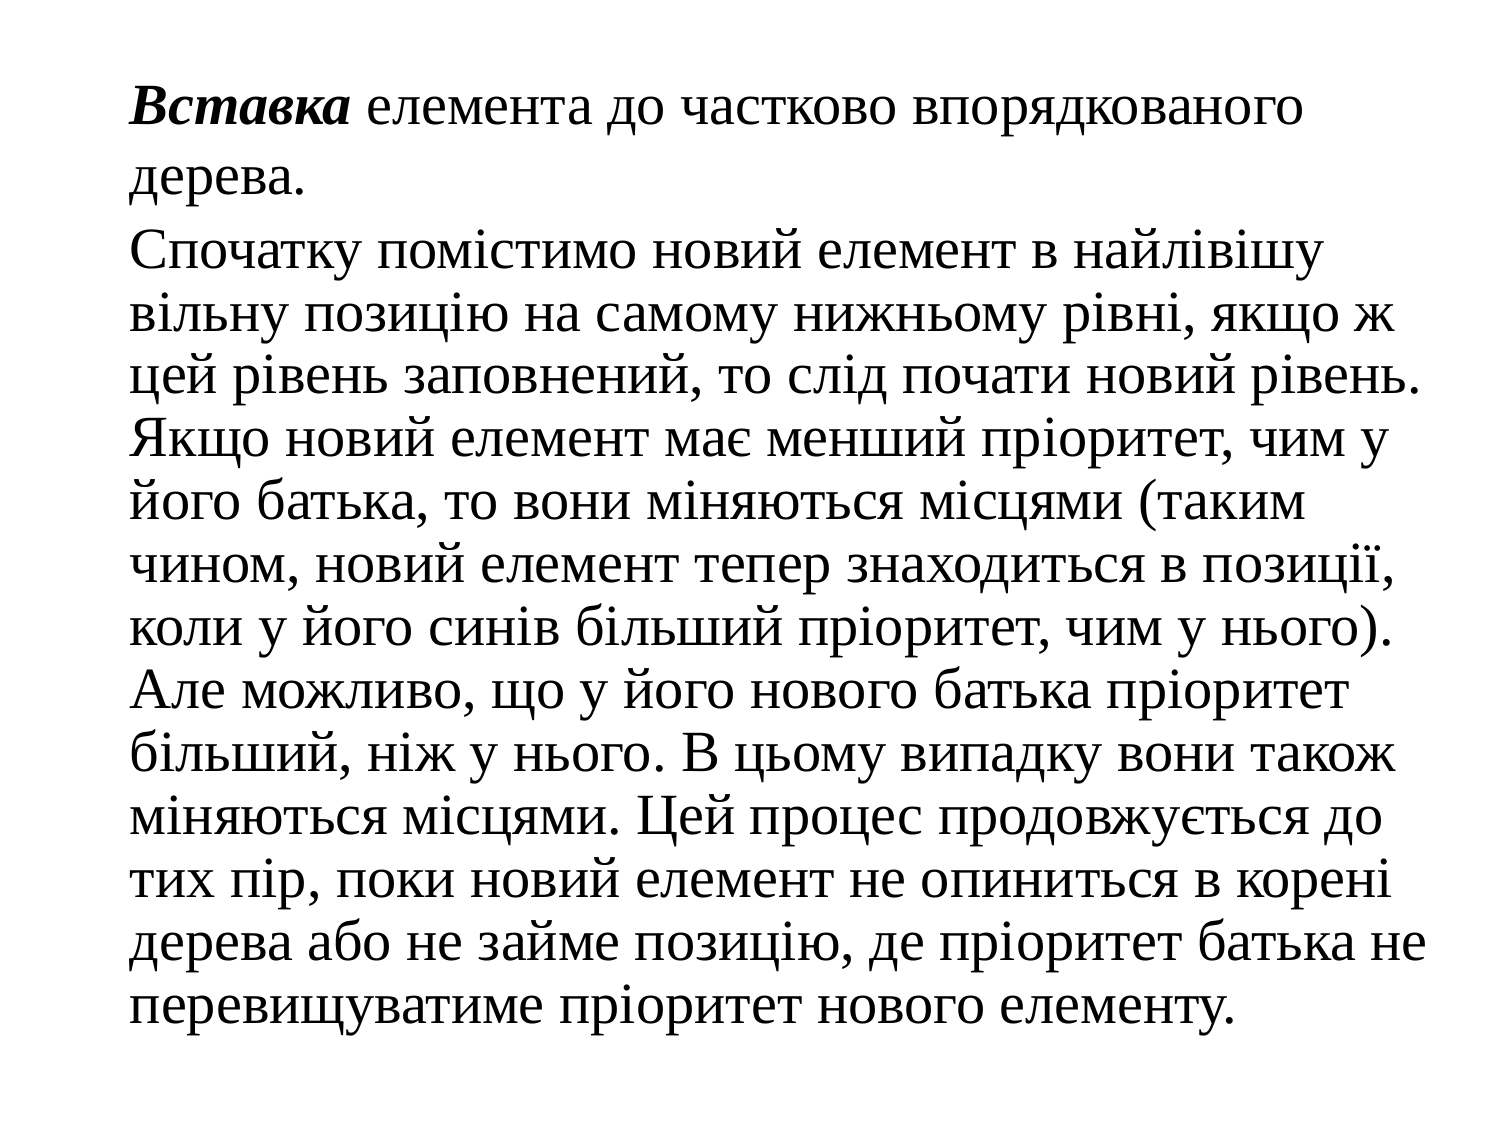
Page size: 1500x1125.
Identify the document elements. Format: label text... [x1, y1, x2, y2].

list Вставка елемента до частково впорядкованого дерева. Спочатку помістимо новий елемент в найлівішу вільну позицію на самому нижньому рівні, якщо ж цей рівень заповнений, то слід почати новий рівень. Якщо новий елемент має менший пріоритет, чим у його батька, то вони міняються місцями (таким чином, новий елемент тепер знаходиться в позиції, коли у його синів більший пріоритет, чим у нього). Але можливо, що у його нового батька пріоритет більший, ніж у нього. В цьому випадку вони також міняються місцями. Цей процес продовжується до тих пір, поки новий елемент не опиниться в корені дерева або не займе позицію, де пріоритет батька не перевищуватиме пріоритет нового елементу. [0, 58, 1500, 1125]
